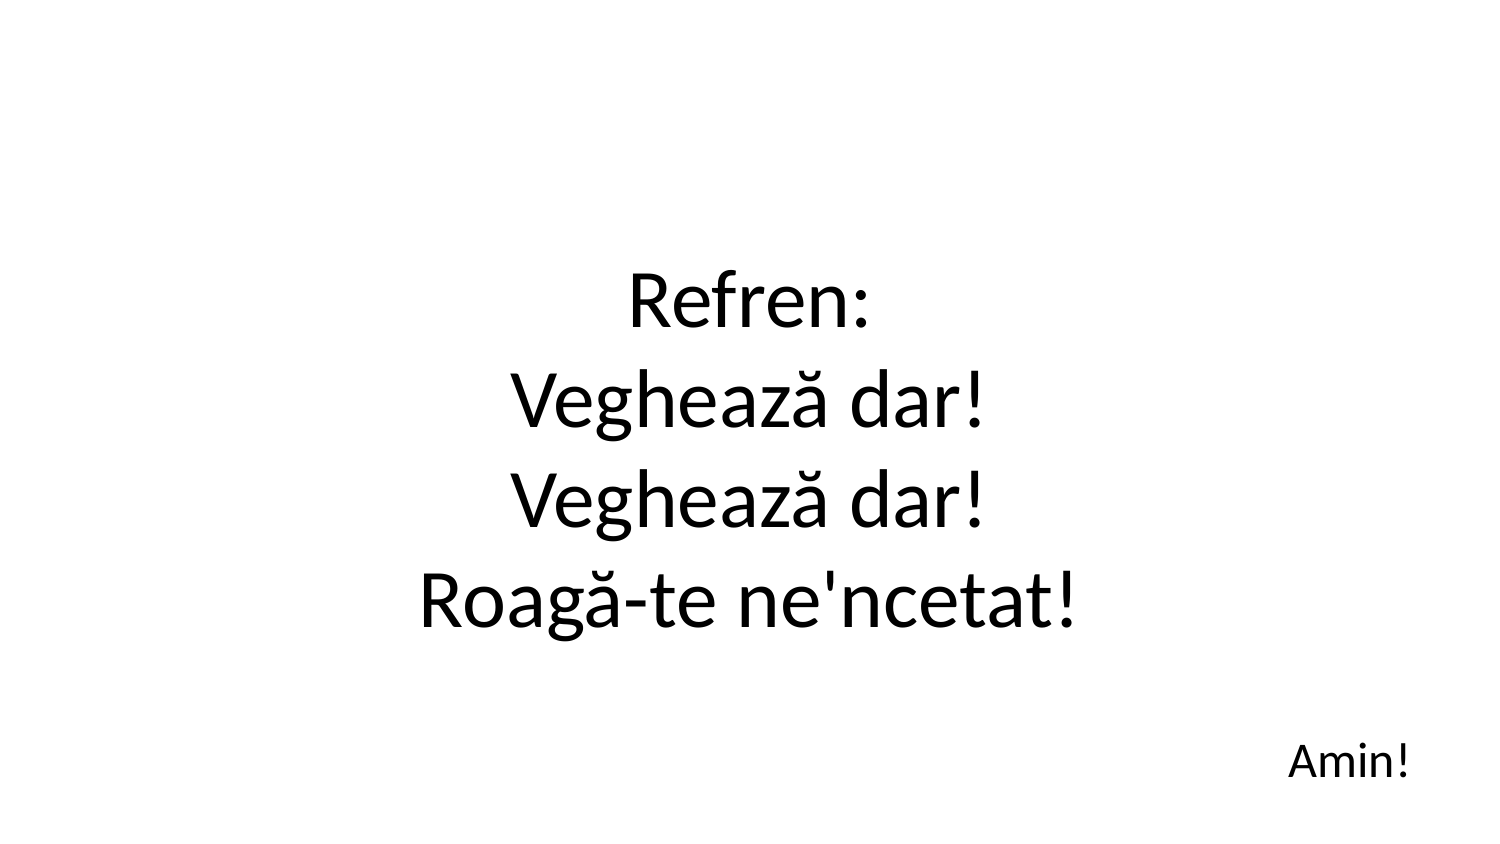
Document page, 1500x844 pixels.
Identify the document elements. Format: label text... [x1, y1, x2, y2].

text_box Amin! [1273, 674, 1427, 795]
text_box Refren: Veghează dar! Veghează dar! Roagă-te ne'ncetat! [403, 192, 1096, 652]
